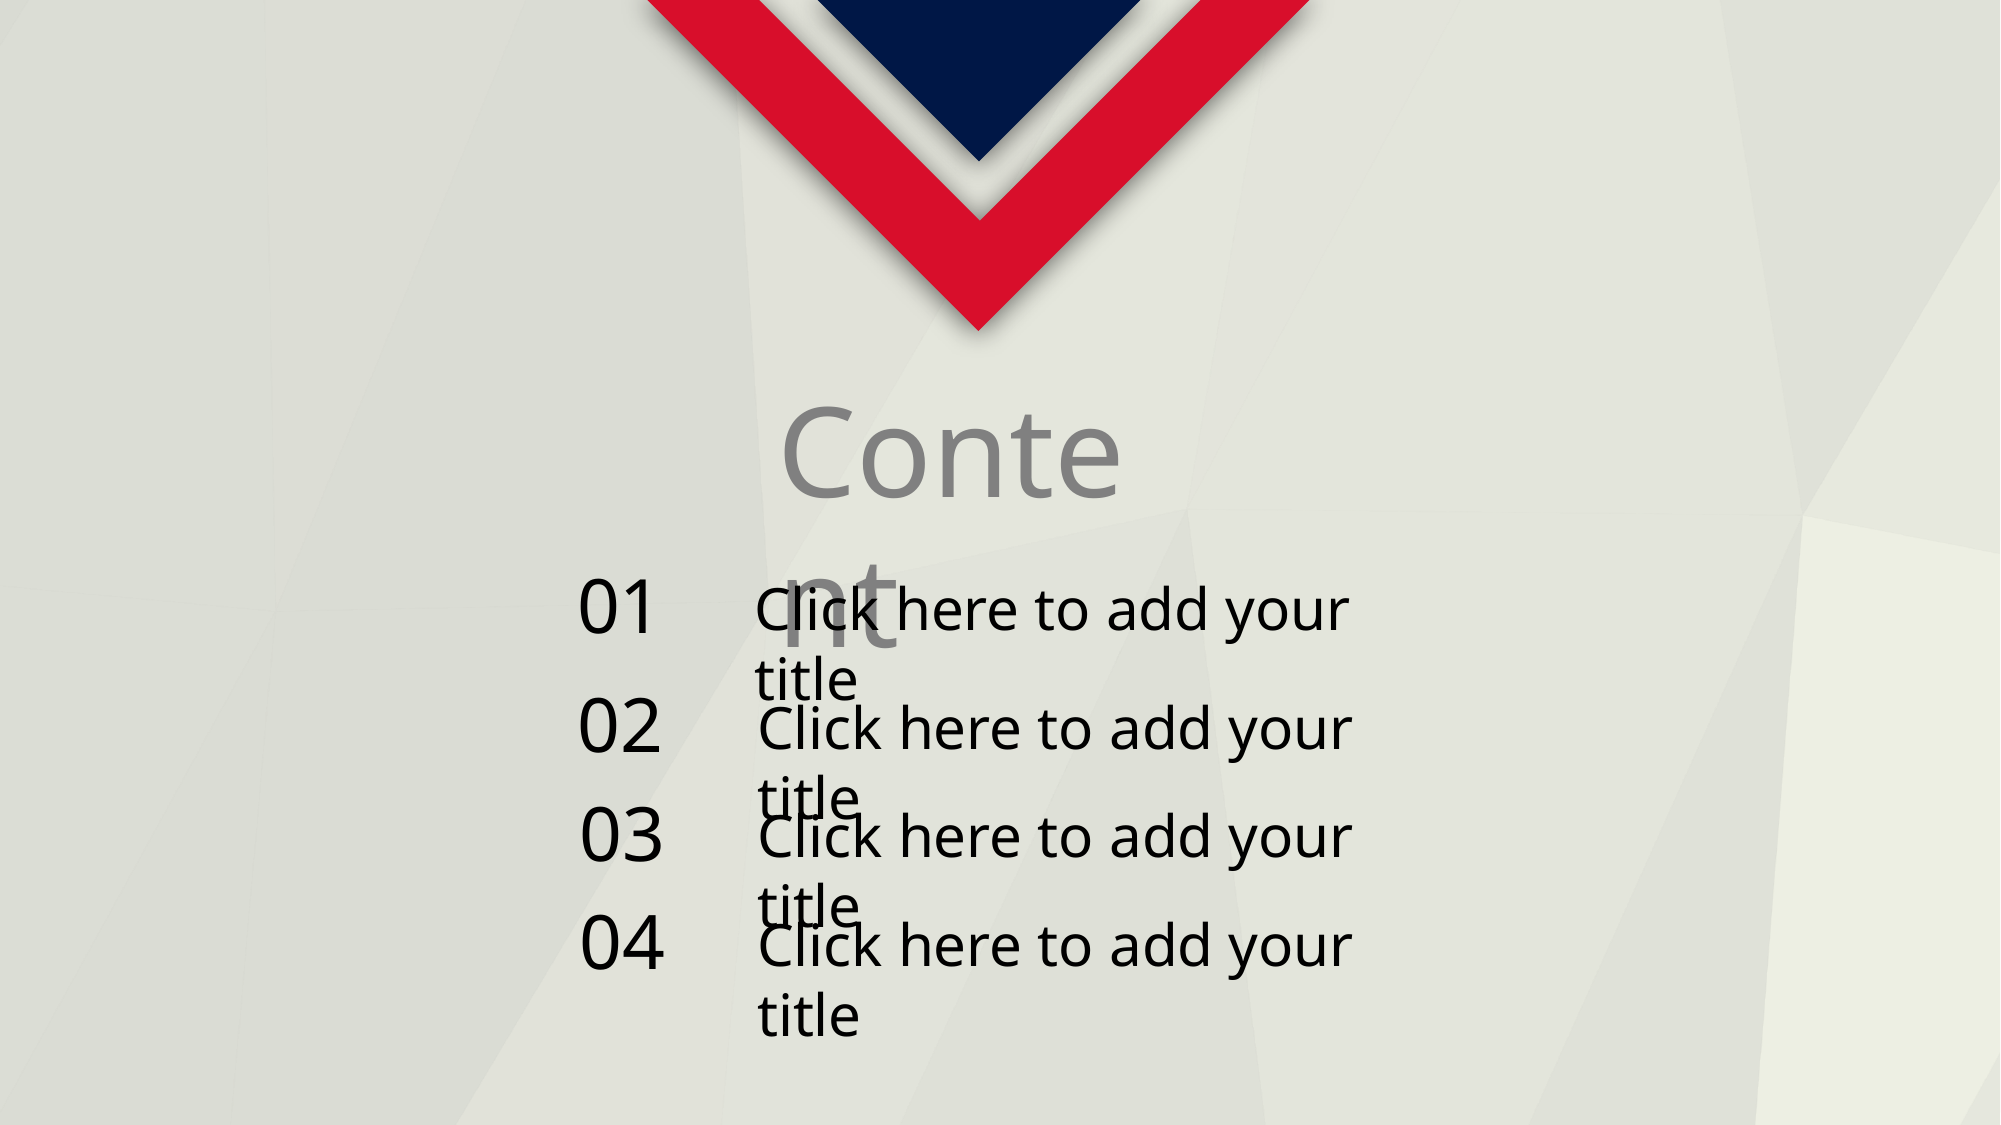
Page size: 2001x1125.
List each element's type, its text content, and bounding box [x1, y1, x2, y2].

text_box Click here to add your title [742, 792, 1424, 900]
text_box Click here to add your title [739, 564, 1436, 720]
text_box 03 [565, 778, 695, 884]
text_box 01 [562, 551, 695, 657]
text_box [816, 0, 1142, 163]
picture [762, 0, 1198, 218]
text_box Click here to add your title [742, 900, 1424, 1056]
text_box Click here to add your title [742, 683, 1424, 792]
text_box 02 [562, 670, 695, 775]
picture [0, 0, 2001, 1125]
text_box [645, 0, 1311, 333]
text_box Content [762, 365, 1213, 564]
text_box 04 [565, 887, 695, 993]
